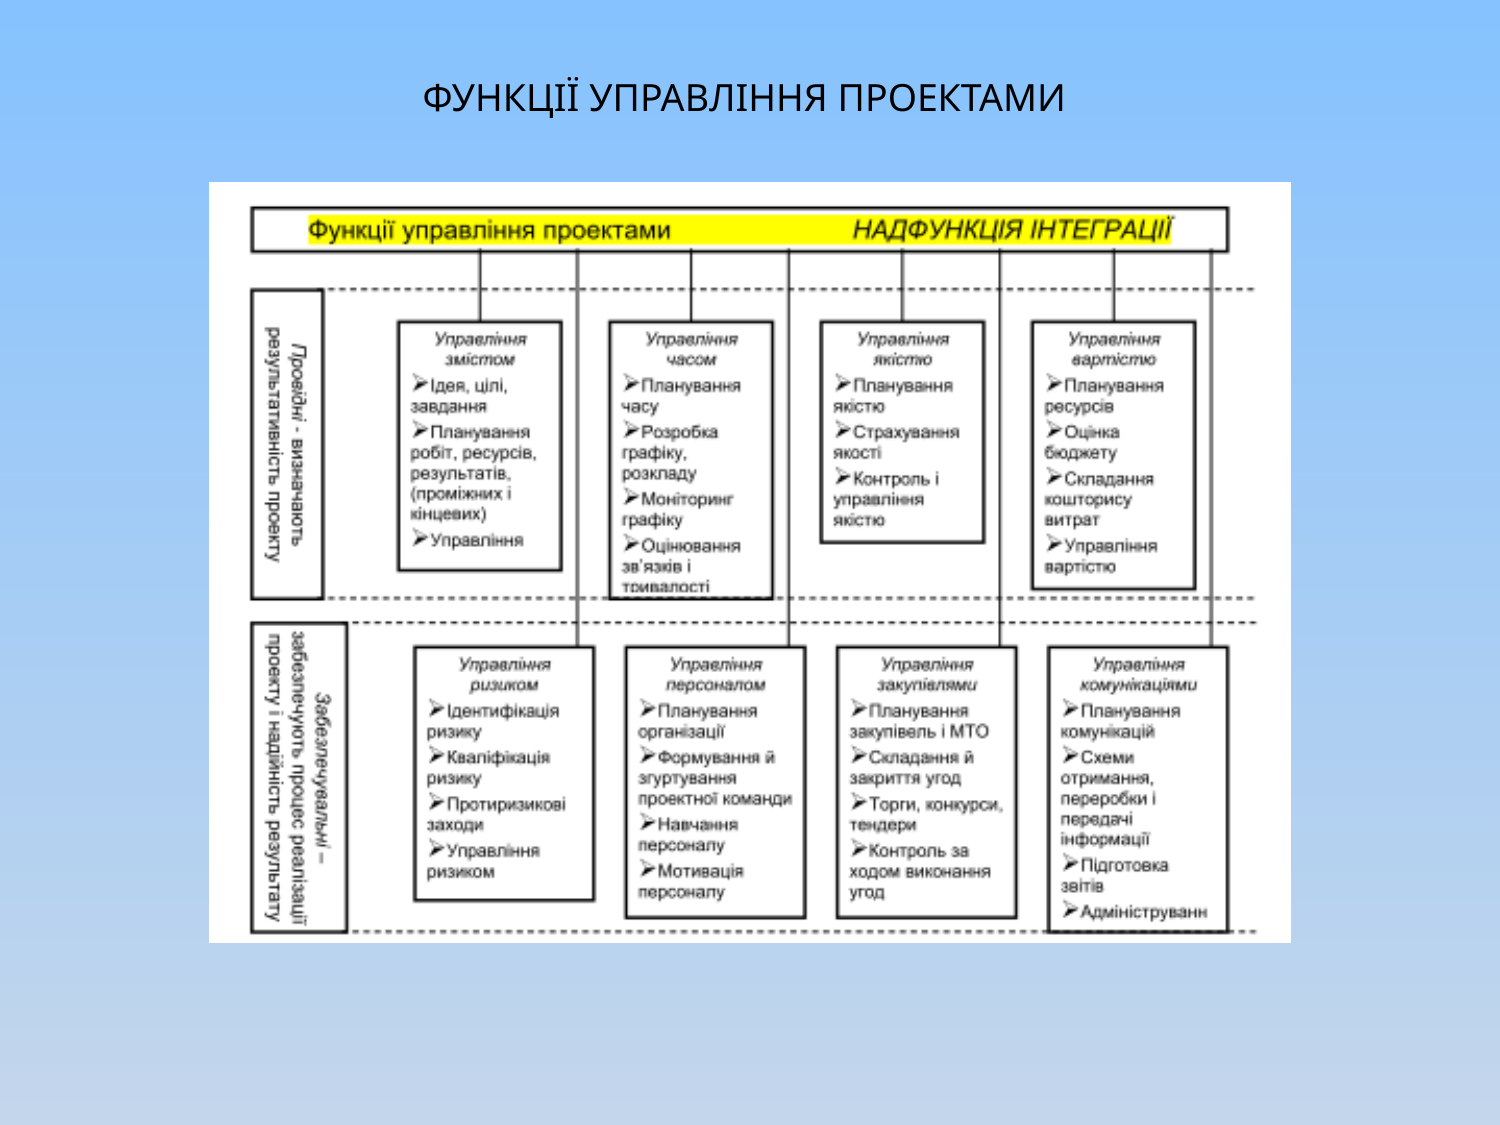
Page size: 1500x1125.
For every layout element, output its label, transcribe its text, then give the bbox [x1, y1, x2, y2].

picture [209, 181, 1291, 943]
text_box ФУНКЦІЇ УПРАВЛІННЯ ПРОЕКТАМИ [407, 66, 1082, 127]
